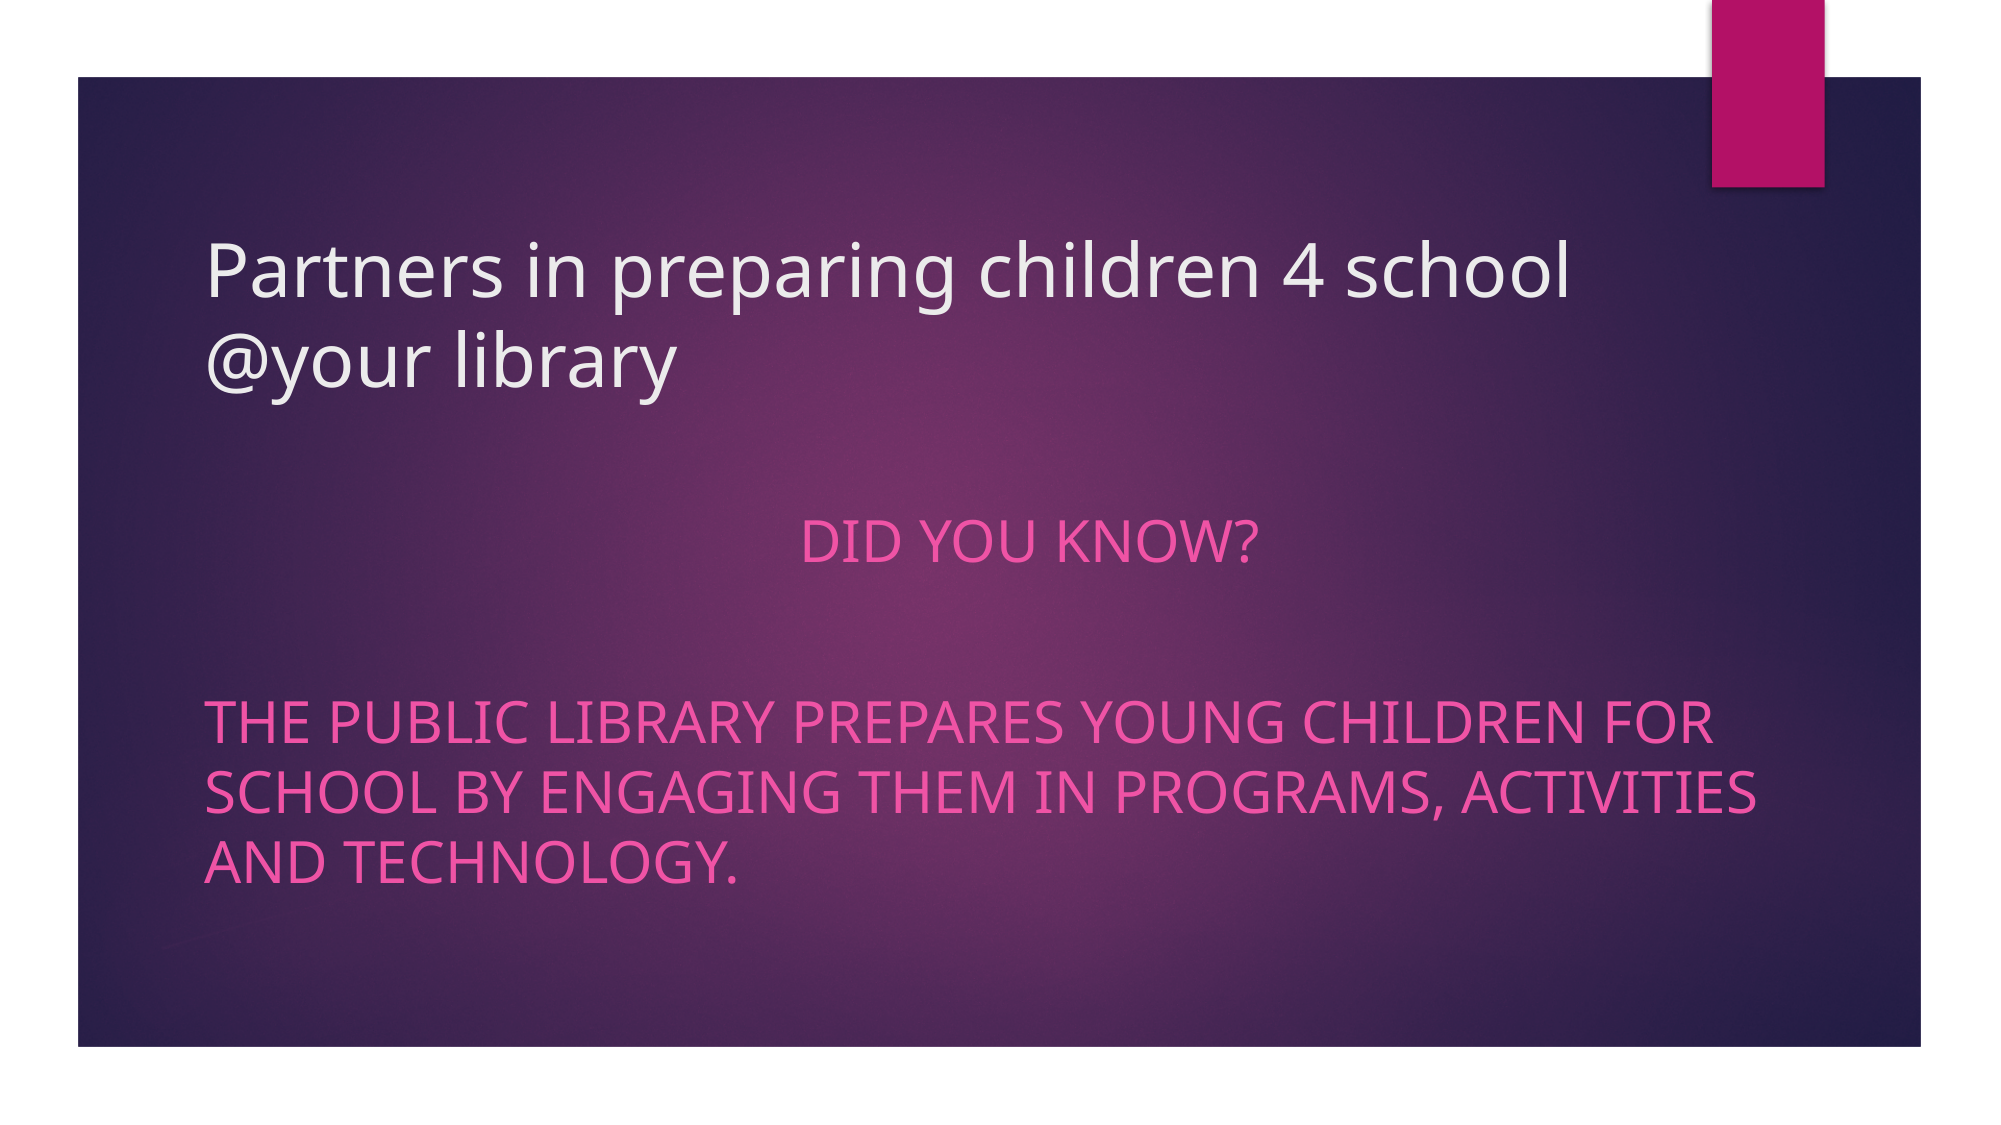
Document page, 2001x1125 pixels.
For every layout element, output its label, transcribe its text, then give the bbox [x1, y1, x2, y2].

subtitle DID YOU KNOW? THE PUBLIC LIBRARY PREPARES YOUNG CHILDREN FOR SCHOOL BY ENGAGING THEM In PROGRAMS, ACTIVITIES AND TECHNOLOGY. [189, 496, 1870, 991]
title Partners in preparing children 4 school @your library [189, 344, 1638, 410]
